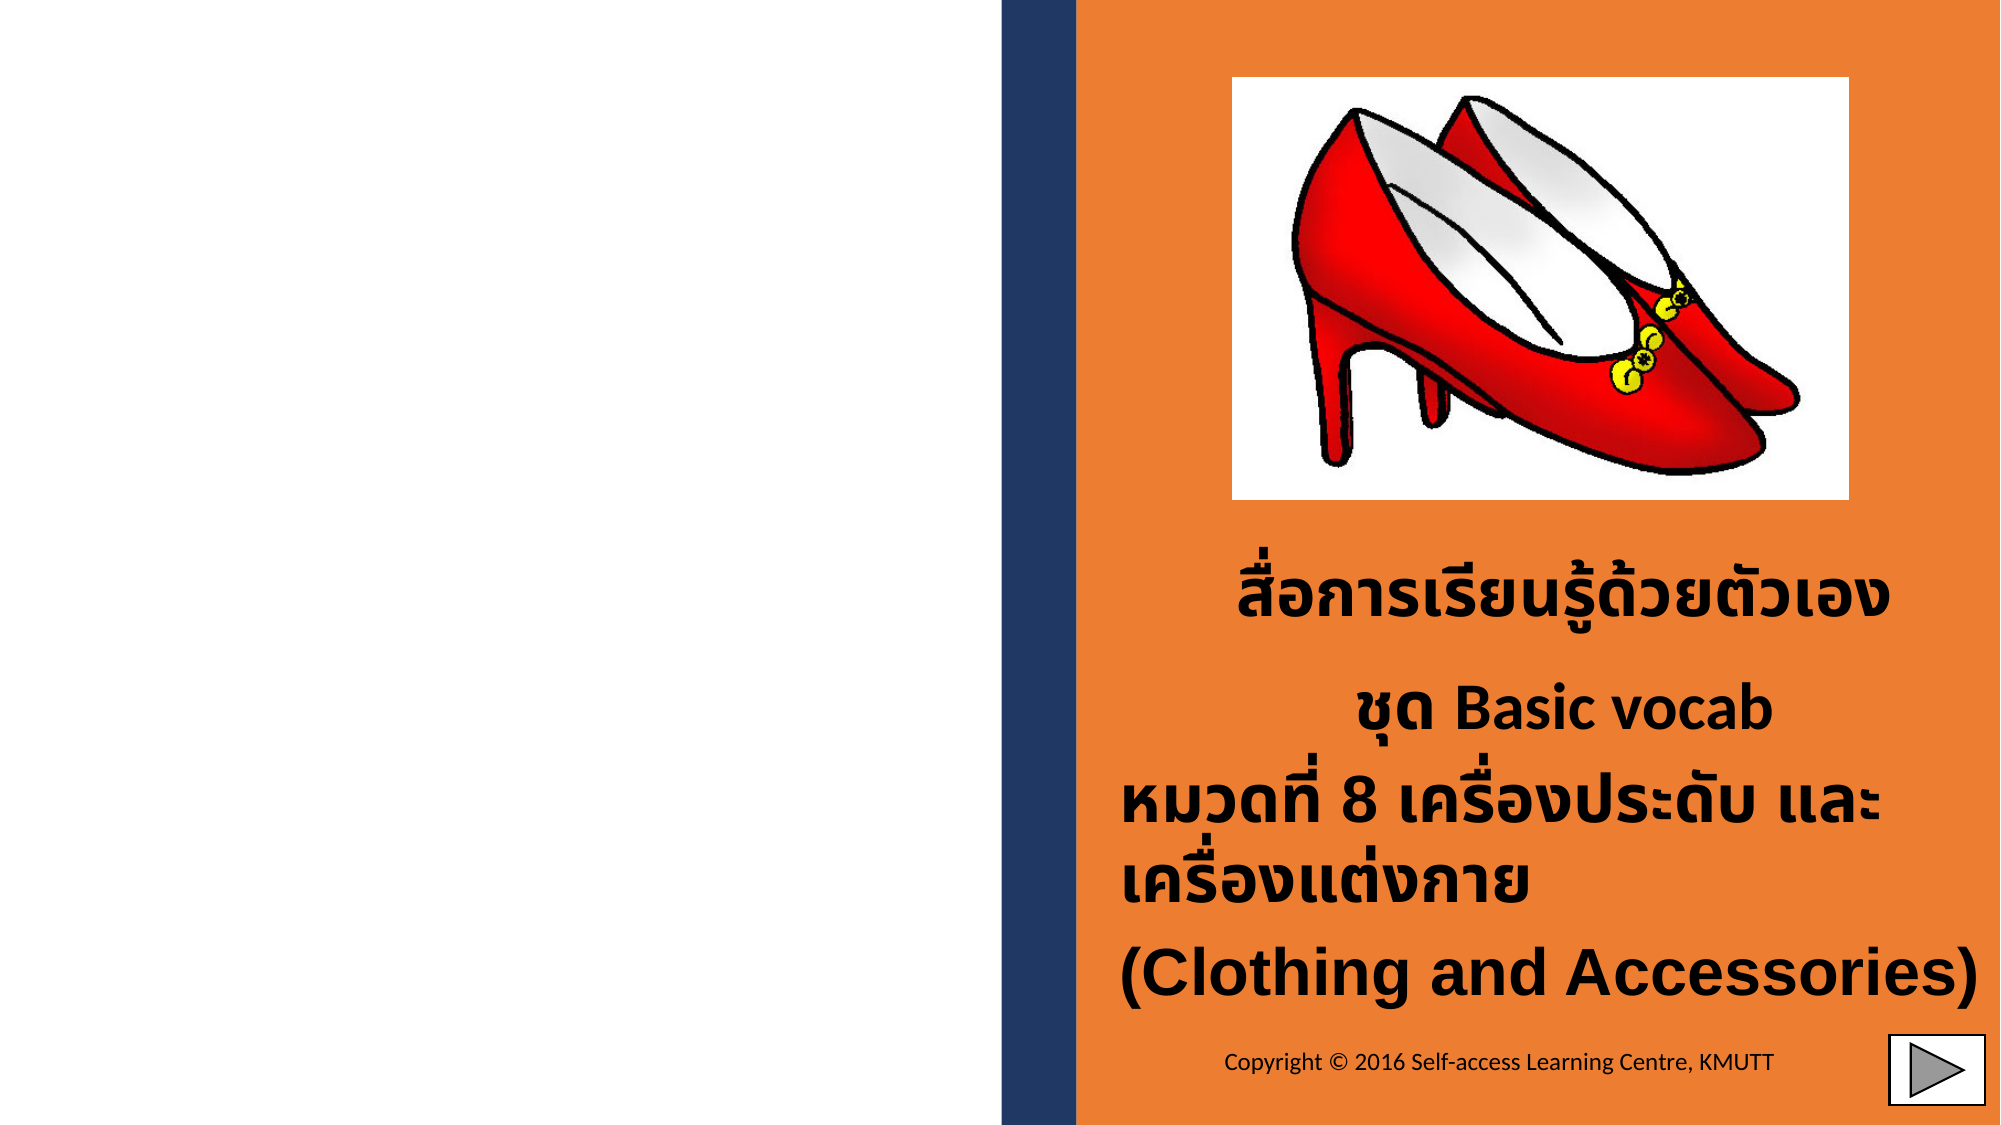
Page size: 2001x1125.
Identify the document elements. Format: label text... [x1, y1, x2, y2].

text_box [1001, 0, 1077, 1125]
text_box สื่อการเรียนรู้ด้วยตัวเอง ชุด Basic vocab หมวดที่ 8 เครื่องประดับ และเครื่องแต่งกาย (Clothing and Accessories) [1102, 540, 2000, 1018]
text_box [1077, 0, 2000, 1125]
text_box [1888, 1034, 1986, 1106]
text_box Copyright © 2016 Self-access Learning Centre, KMUTT [1207, 1036, 1849, 1084]
picture [1232, 77, 1849, 500]
